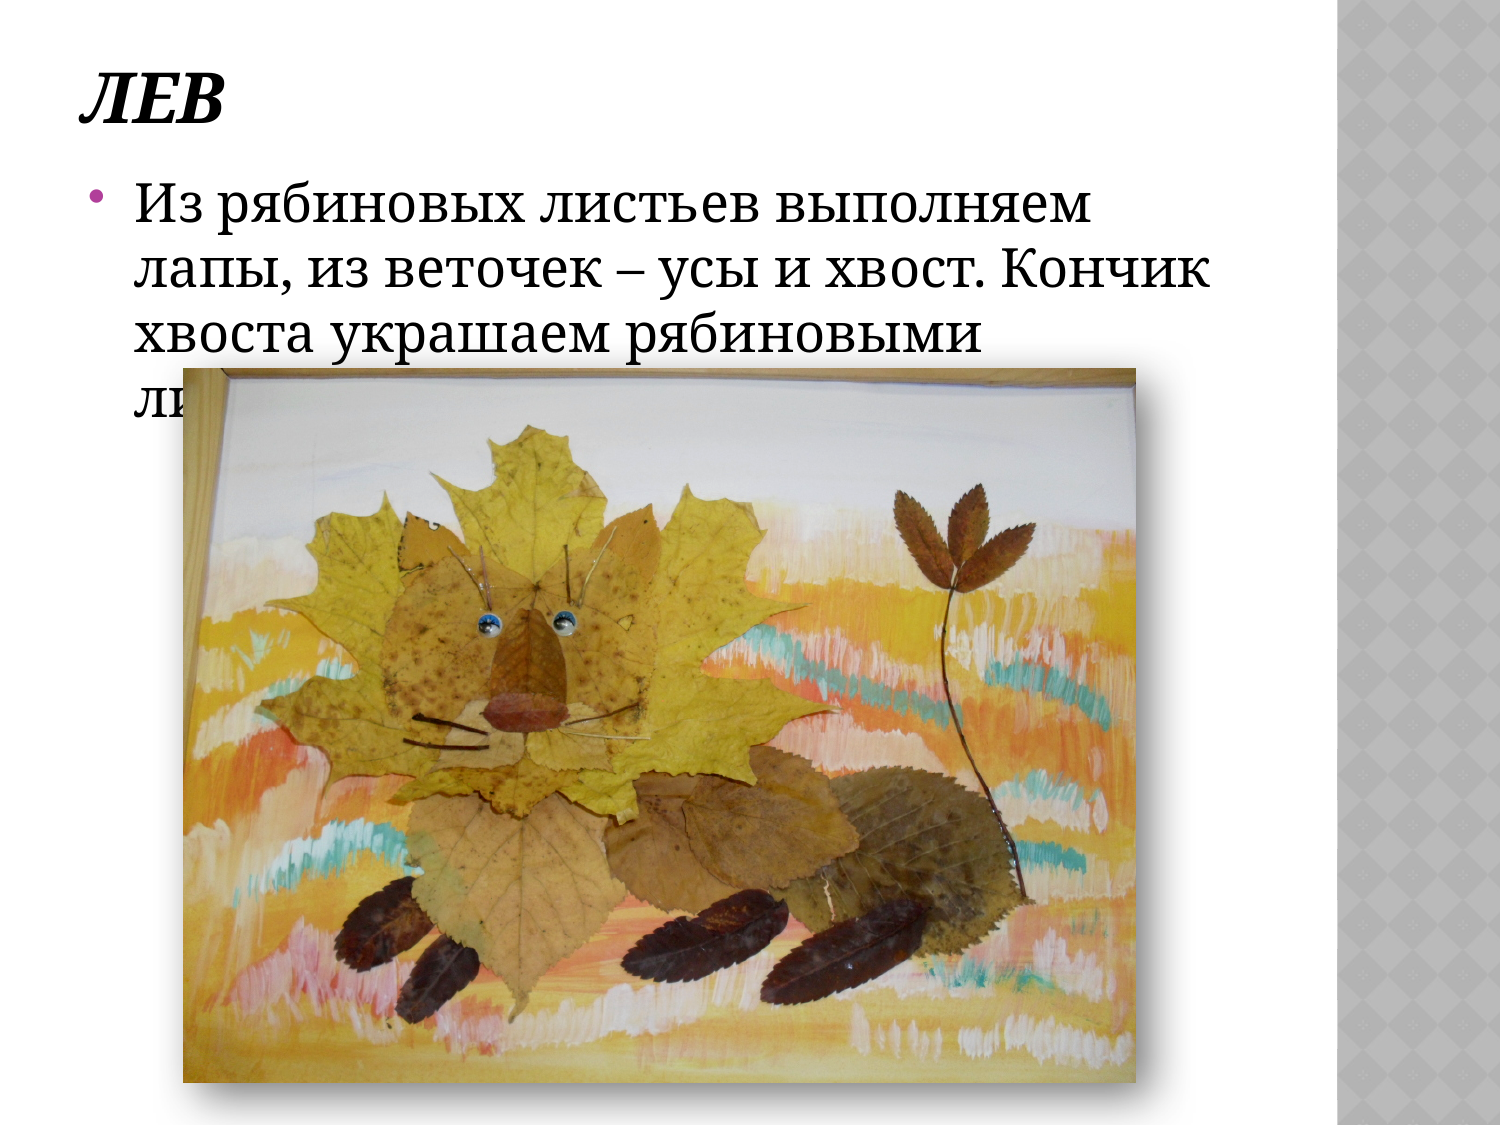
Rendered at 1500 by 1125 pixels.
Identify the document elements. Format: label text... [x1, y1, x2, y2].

picture [182, 367, 1136, 1083]
list Из рябиновых листьев выполняем лапы, из веточек – усы и хвост. Кончик хвоста украшаем рябиновыми листьями. [75, 160, 1263, 1059]
title лев [75, 52, 1263, 138]
